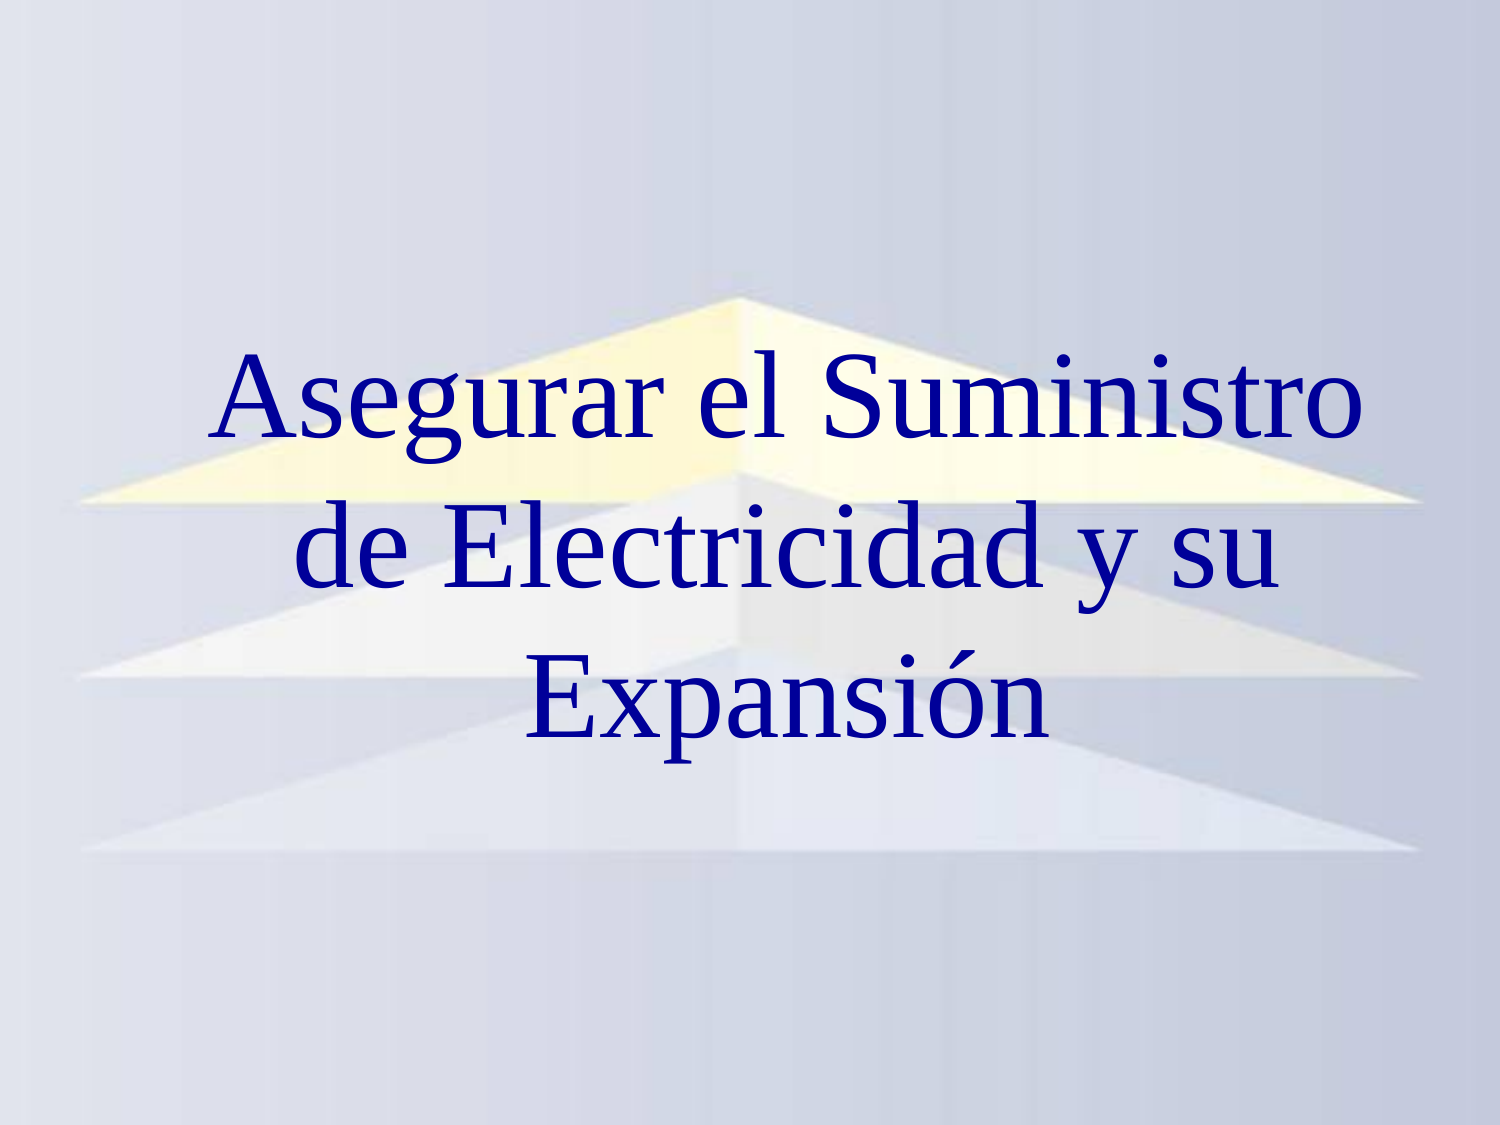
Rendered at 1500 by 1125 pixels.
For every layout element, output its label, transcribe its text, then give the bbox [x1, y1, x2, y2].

picture [0, 0, 1500, 1125]
title Asegurar el Suministro de Electricidad y su Expansión [162, 387, 1413, 688]
